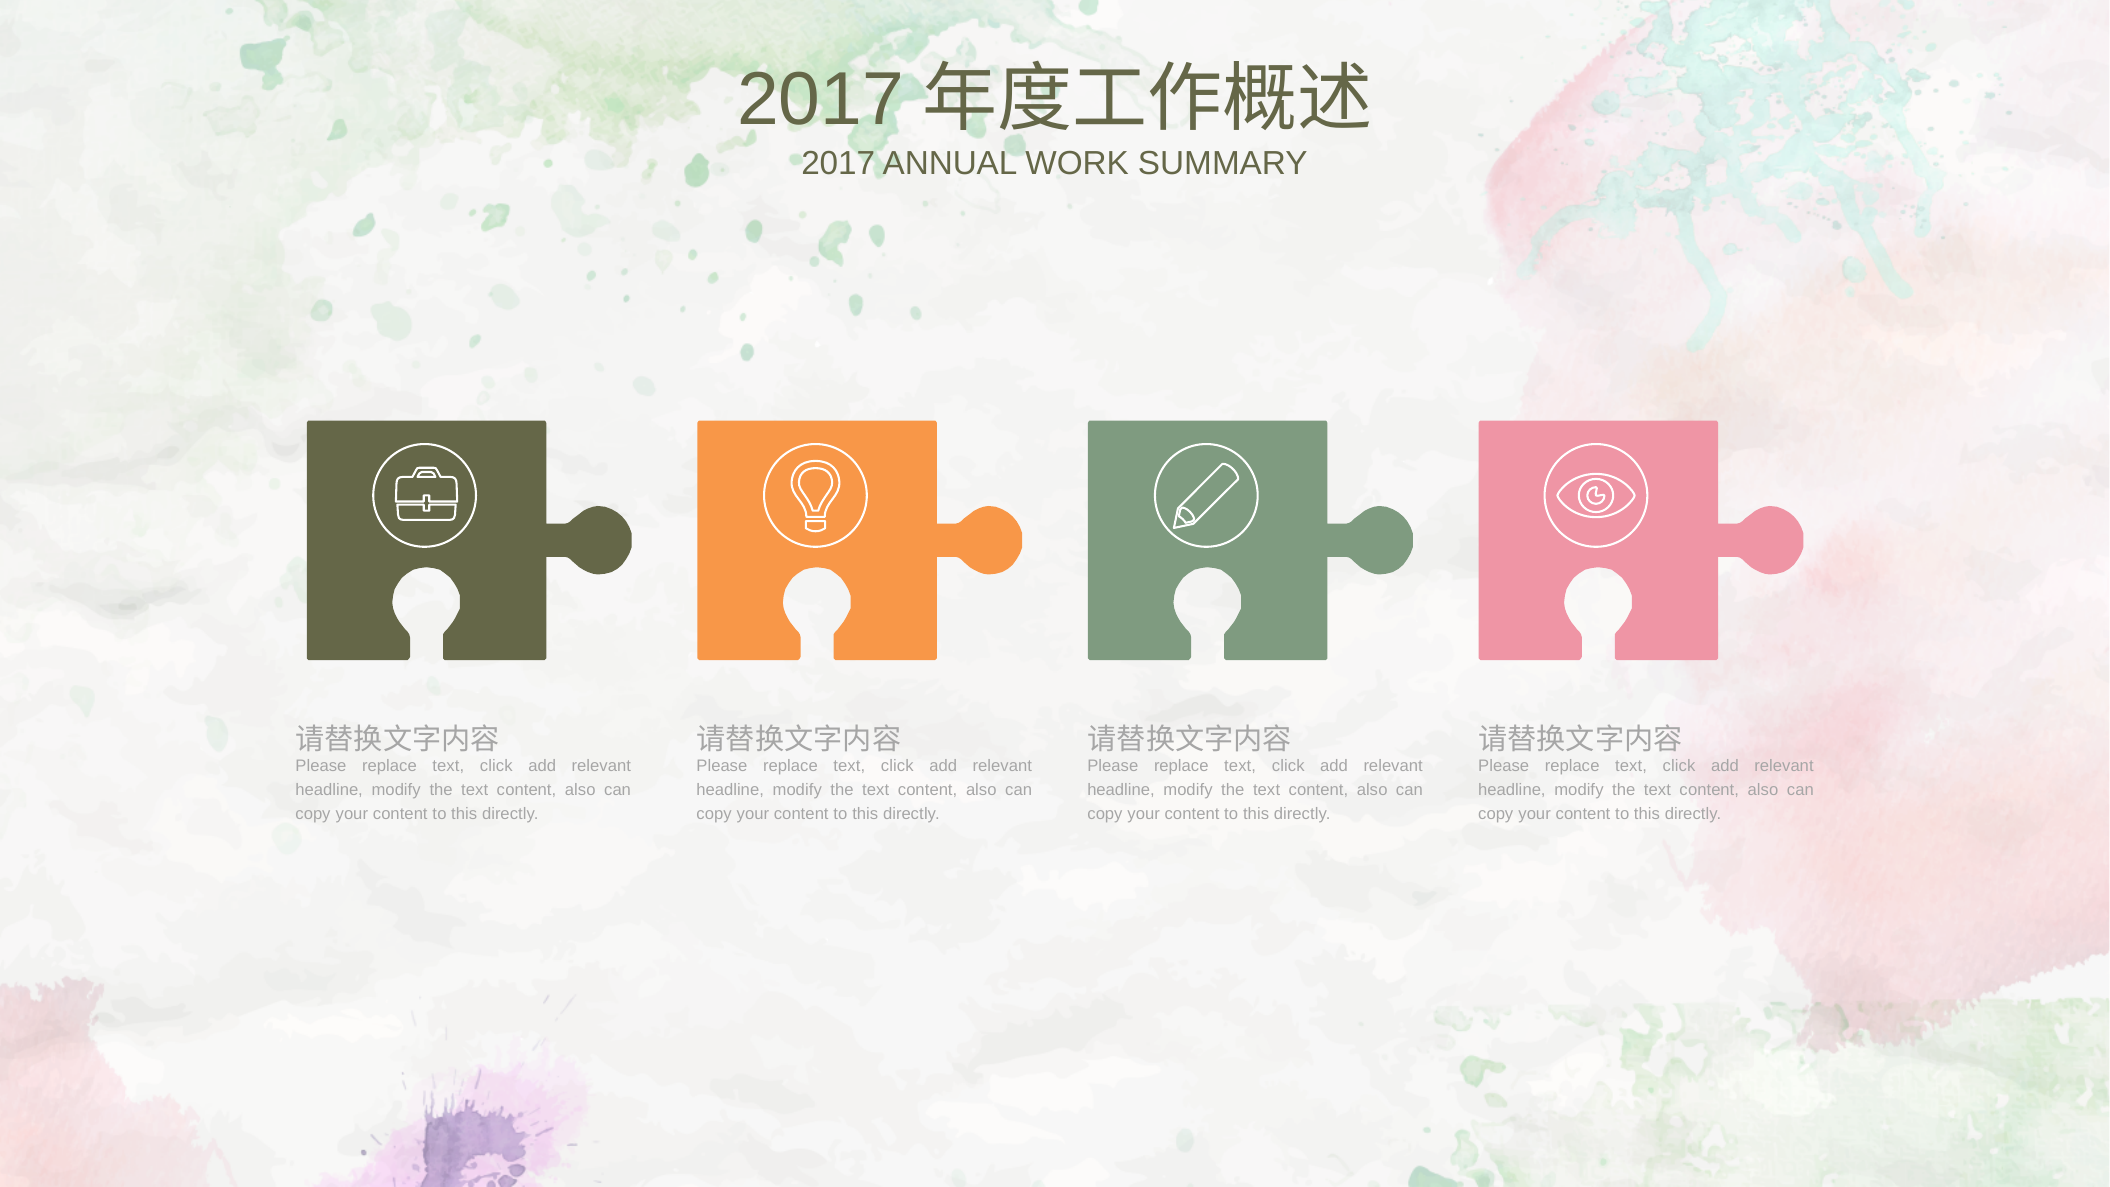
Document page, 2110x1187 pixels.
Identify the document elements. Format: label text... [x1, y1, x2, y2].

text_box 请替换文字内容 [295, 713, 561, 750]
text_box Please replace text, click add relevant headline, modify the text content, also can copy your content to this directly. [295, 750, 632, 823]
text_box 请替换文字内容 [1478, 713, 1743, 750]
picture [0, 0, 2110, 1187]
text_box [373, 444, 476, 547]
text_box Please replace text, click add relevant headline, modify the text content, also can copy your content to this directly. [696, 750, 1033, 823]
text_box [697, 420, 1023, 661]
text_box [306, 420, 632, 661]
text_box 2017年度工作概述 [703, 49, 1407, 140]
text_box Please replace text, click add relevant headline, modify the text content, also can copy your content to this directly. [1478, 750, 1815, 823]
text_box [1544, 444, 1648, 547]
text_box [1154, 444, 1258, 547]
text_box [1478, 420, 1804, 661]
text_box 请替换文字内容 [1087, 713, 1353, 750]
text_box Please replace text, click add relevant headline, modify the text content, also can copy your content to this directly. [1087, 750, 1424, 823]
text_box [1087, 420, 1413, 661]
text_box 请替换文字内容 [696, 713, 962, 750]
text_box 2017 ANNUAL WORK SUMMARY [765, 141, 1344, 182]
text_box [764, 444, 867, 547]
